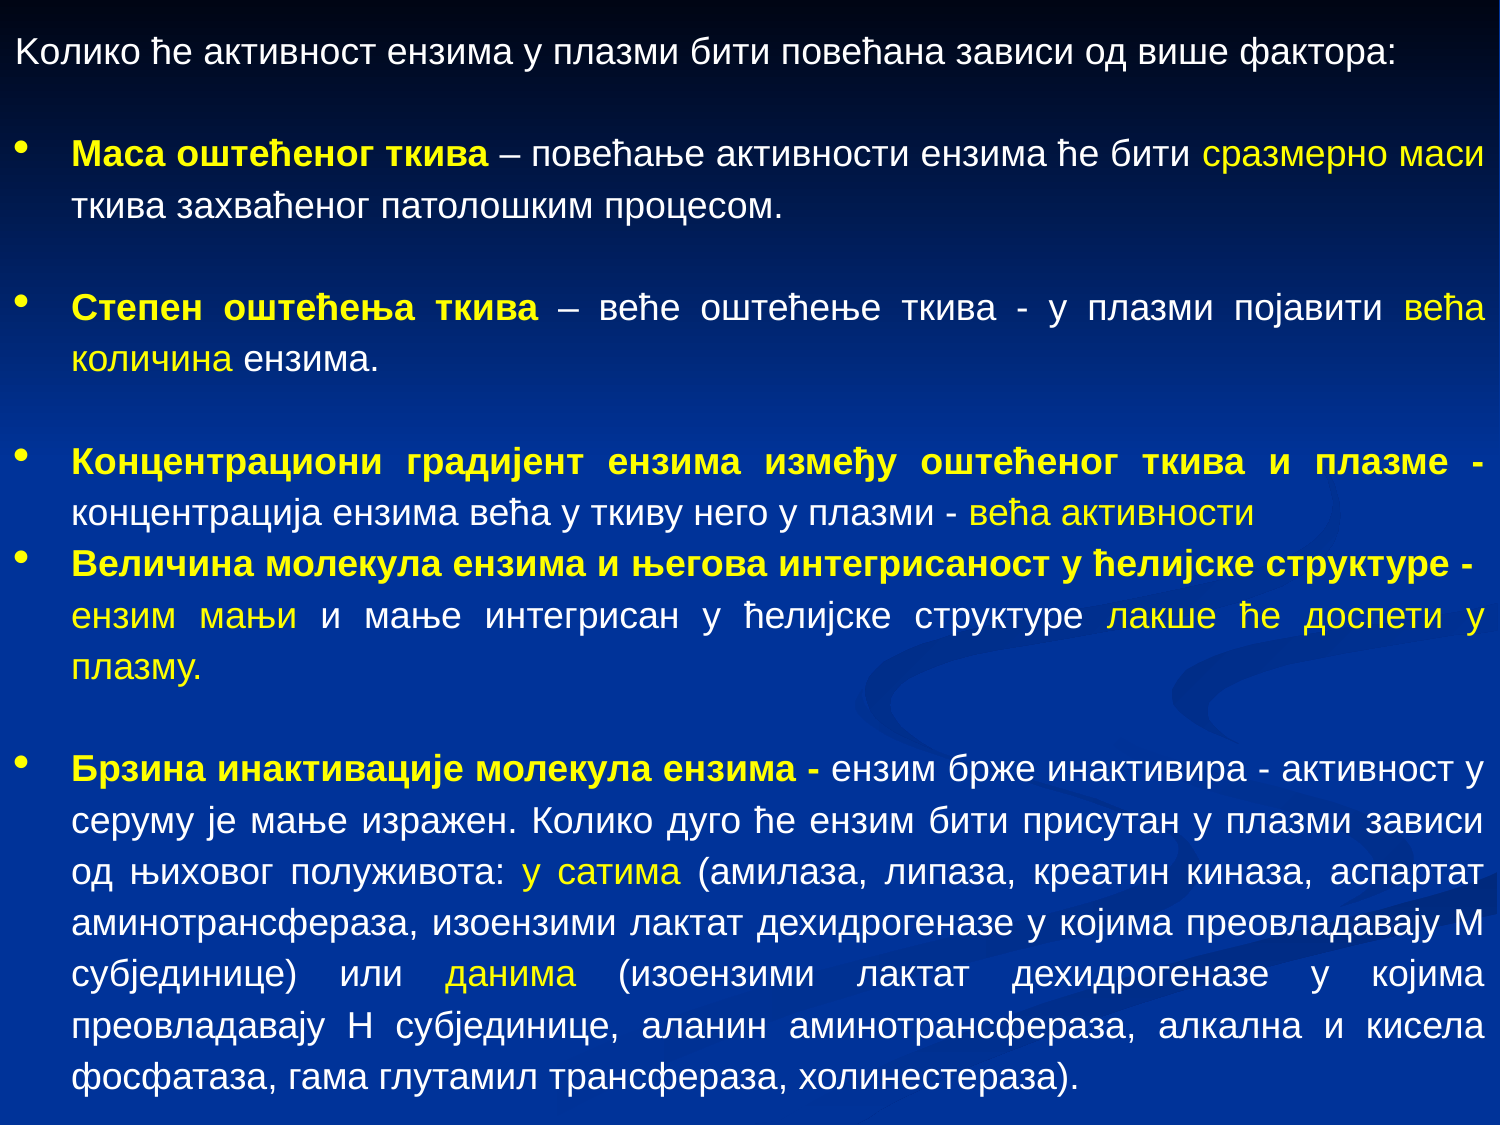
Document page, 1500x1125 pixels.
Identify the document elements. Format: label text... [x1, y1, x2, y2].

text_box Koлико ће активност ензима у плазми бити повећана зависи од више фактора: Маса оштећеног ткива – повећање активности ензима ће бити сразмерно маси ткива захваћеног патолошким процесом. Степен оштећења ткива – веће оштећење ткива - у плазми појавити већа количина ензима. Концентрациони градијент ензима између оштећеног ткива и плазме -концентрација ензима већа у ткиву него у плазми - већа активности Величина молекула ензима и његова интегрисаност у ћелијске структуре - ензим мањи и мање интегрисан у ћелијске структуре лакше ће доспети у плазму. Брзина инактивације молекула ензима - ензим брже инактивира - активност у серуму је мање изражен. Колико дуго ће ензим бити присутан у плазми зависи од њиховог полуживота: у сатима (амилаза, липаза, креатин киназа, аспартат аминотрансфераза, изоензими лактат дехидрогеназе у којима преовладавају М субјединице) или данима (изоензими лактат дехидрогеназе у којима преовладавају Н субјединице, аланин аминотрансфераза, алкална и кисела фосфатаза, гама глутамил трансфераза, холинестераза). [0, 13, 1500, 1105]
